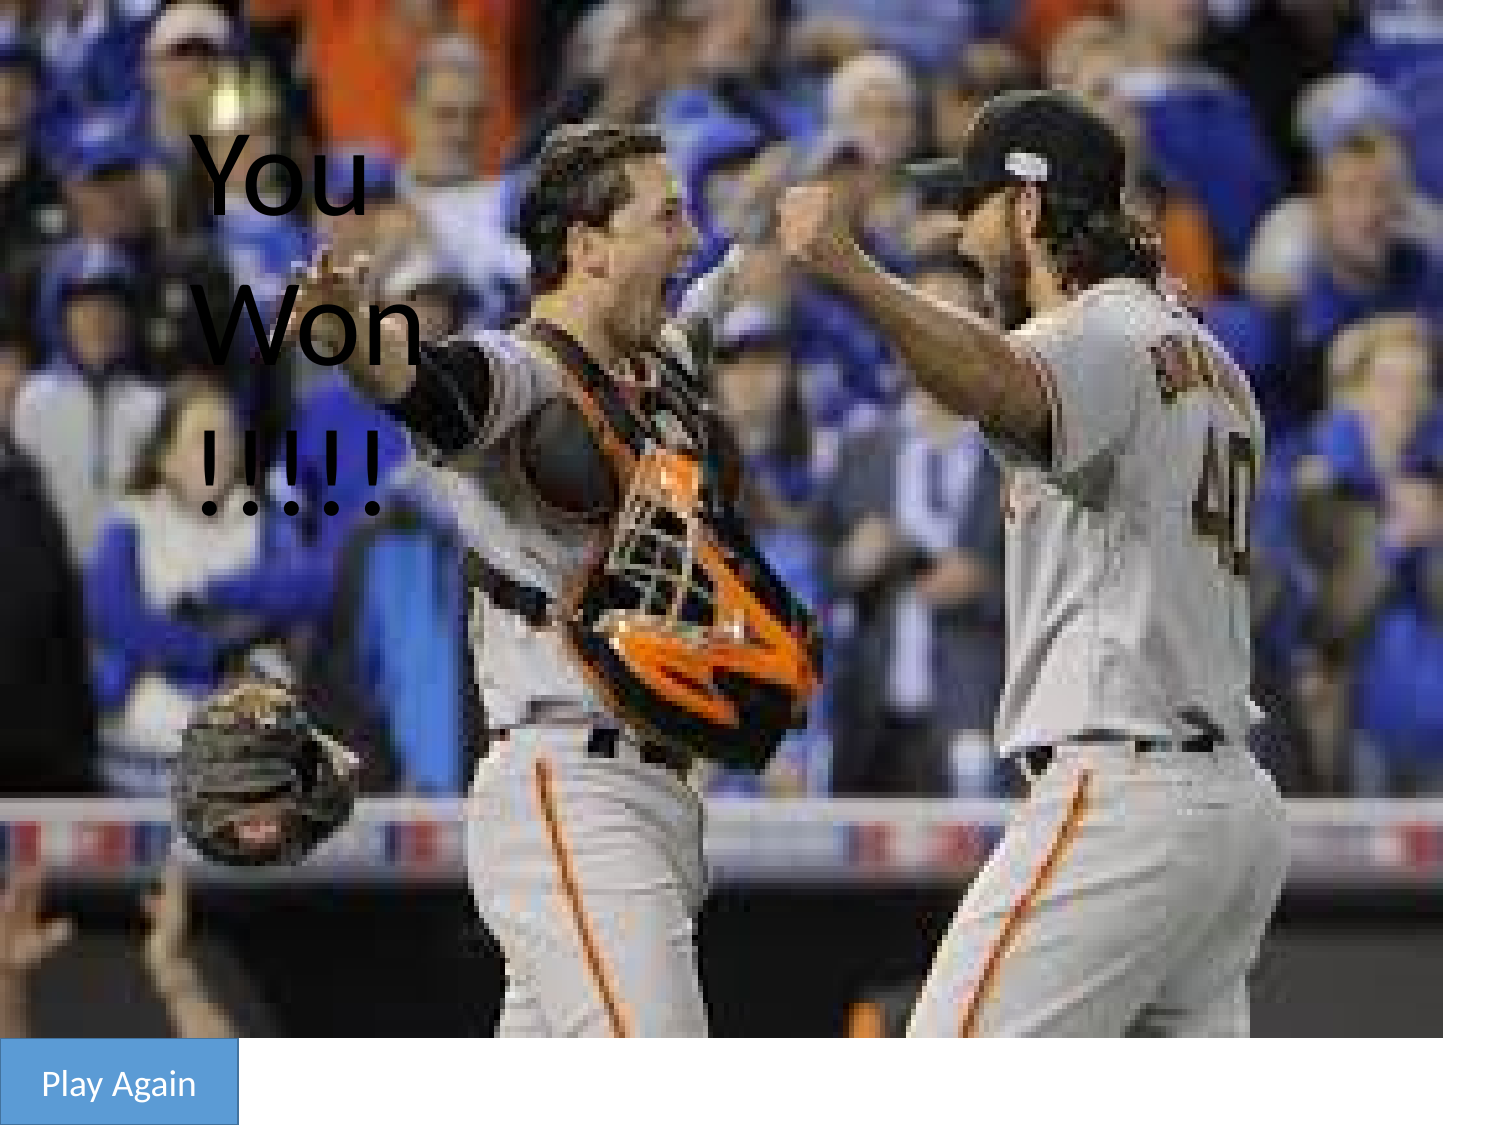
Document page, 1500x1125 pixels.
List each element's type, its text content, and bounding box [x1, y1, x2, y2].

text_box Play Again [0, 1038, 239, 1125]
picture [0, 0, 1443, 1038]
